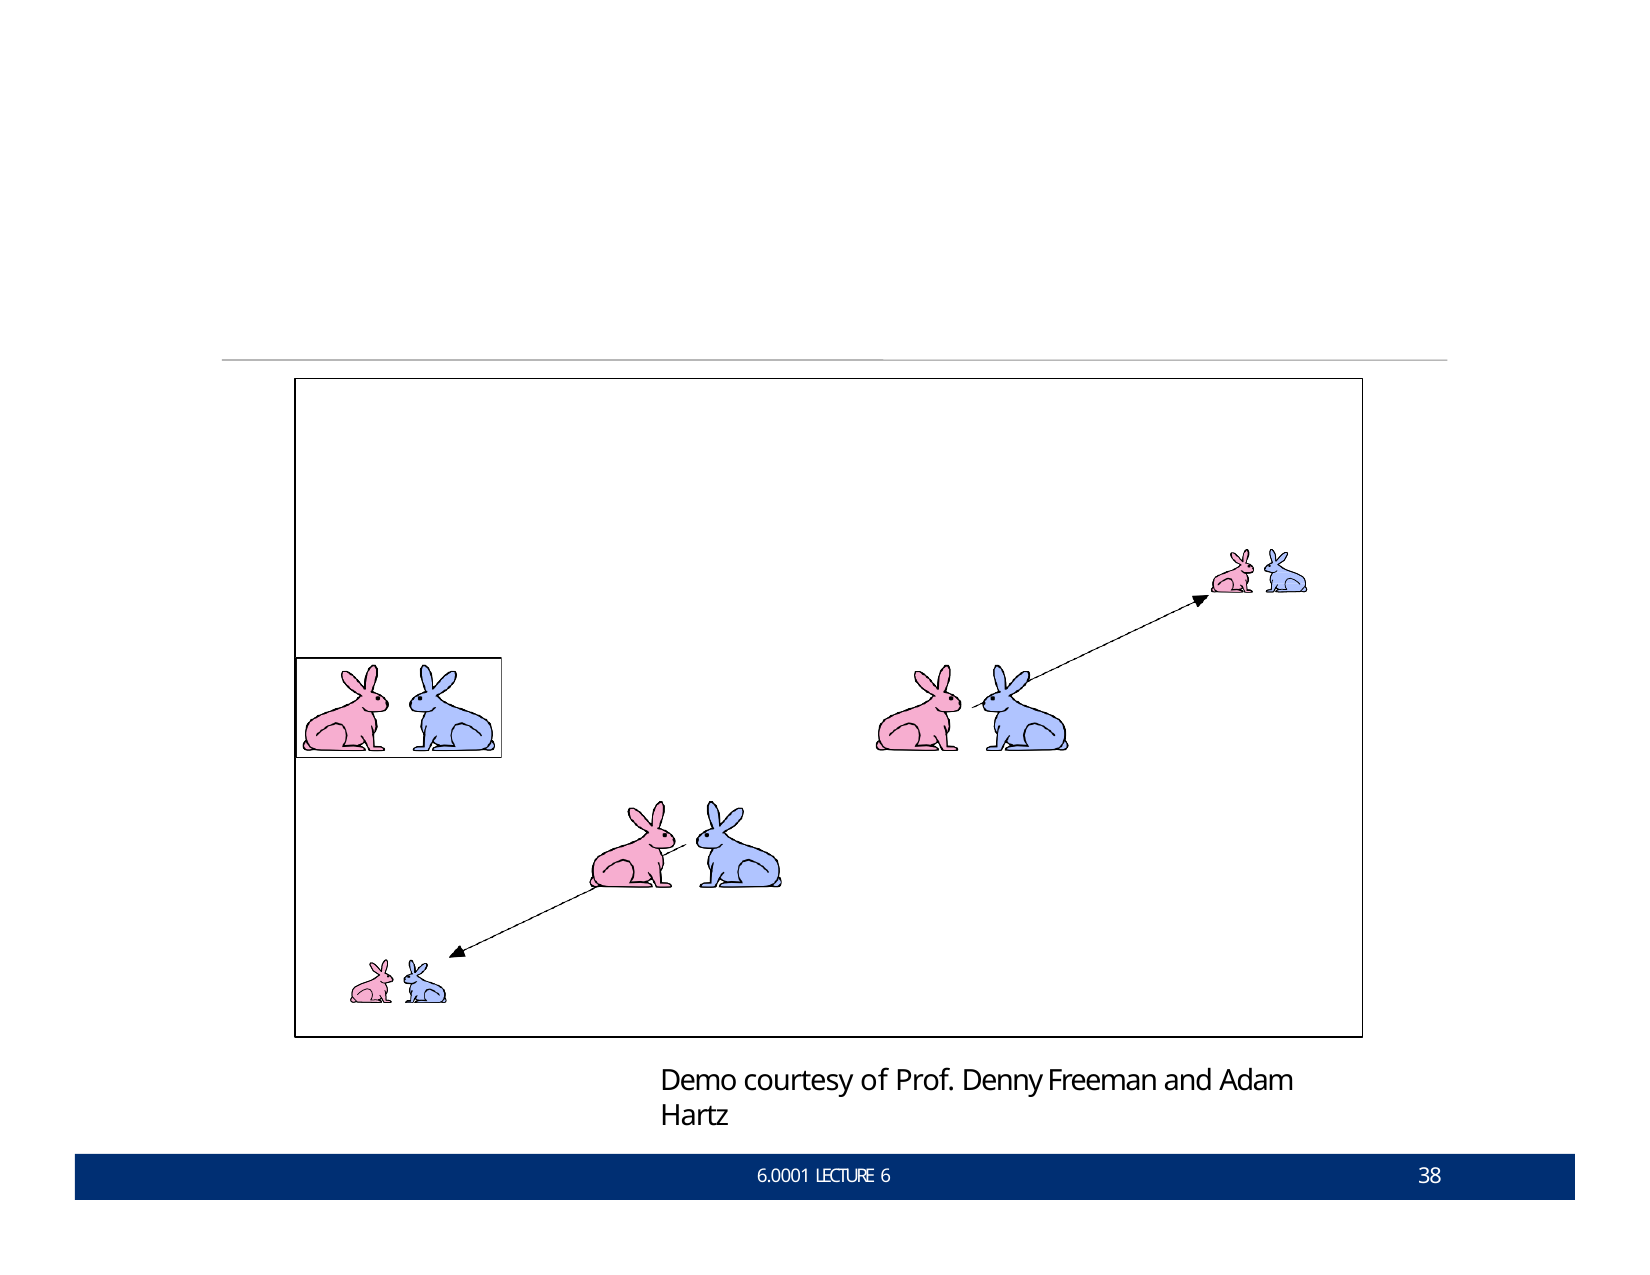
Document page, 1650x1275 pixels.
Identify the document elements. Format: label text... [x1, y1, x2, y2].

text_box [403, 801, 782, 1003]
footer 6.0001 LECTURE 6 [754, 1162, 897, 1275]
text_box [1275, 564, 1306, 592]
text_box [1276, 552, 1288, 565]
slide_number 38 [1414, 1150, 1445, 1275]
text_box [367, 973, 385, 999]
text_box [1273, 562, 1291, 589]
text_box [1269, 549, 1276, 563]
text_box [351, 975, 382, 1003]
text_box [1266, 580, 1278, 592]
text_box [380, 973, 394, 984]
text_box [875, 549, 1254, 751]
text_box [369, 962, 382, 976]
text_box [379, 990, 392, 1003]
text_box [1264, 563, 1278, 573]
text_box [381, 960, 388, 973]
text_box [294, 378, 1363, 1038]
text_box [295, 657, 502, 758]
text_box Demo courtesy of Prof. Denny Freeman and Adam Hartz [658, 1058, 1329, 1131]
